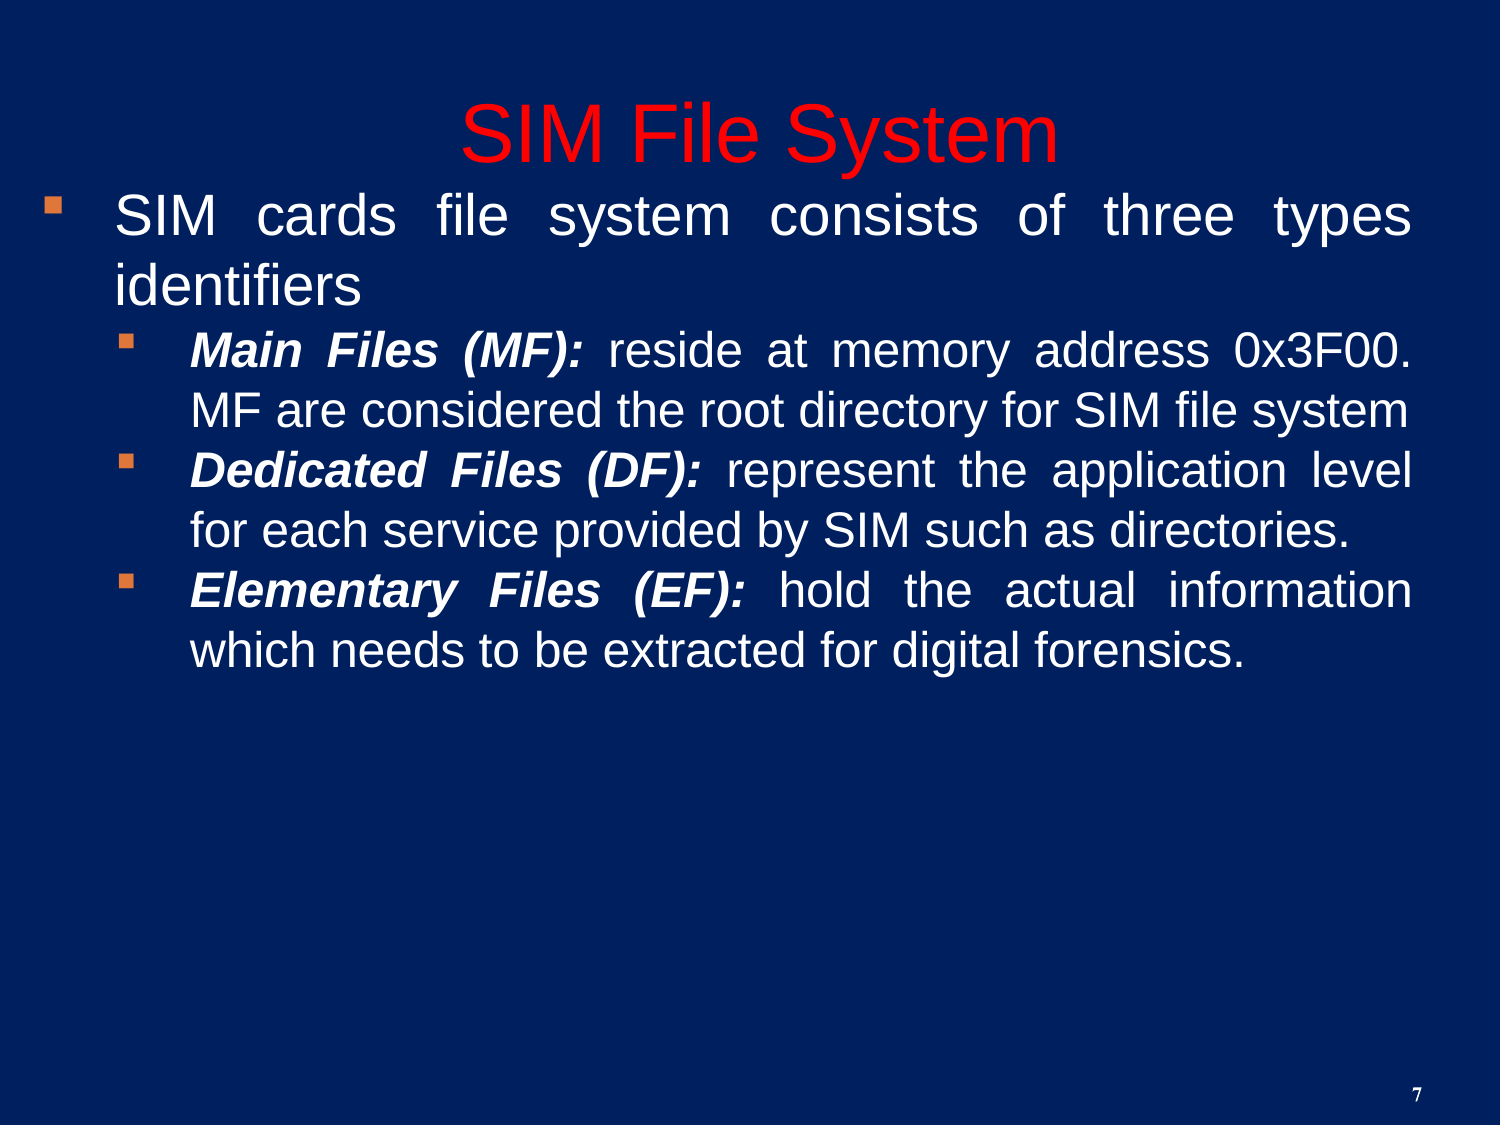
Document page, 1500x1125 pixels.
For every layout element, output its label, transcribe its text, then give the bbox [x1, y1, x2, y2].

title SIM File System [44, 53, 1456, 267]
text_box [1412, 1087, 1422, 1102]
text_box SIM cards file system consists of three types identifiers Main Files (MF): reside at memory address 0x3F00. MF are considered the root directory for SIM file system Dedicated Files (DF): represent the application level for each service provided by SIM such as directories. Elementary Files (EF): hold the actual information which needs to be extracted for digital forensics. [37, 177, 1413, 678]
